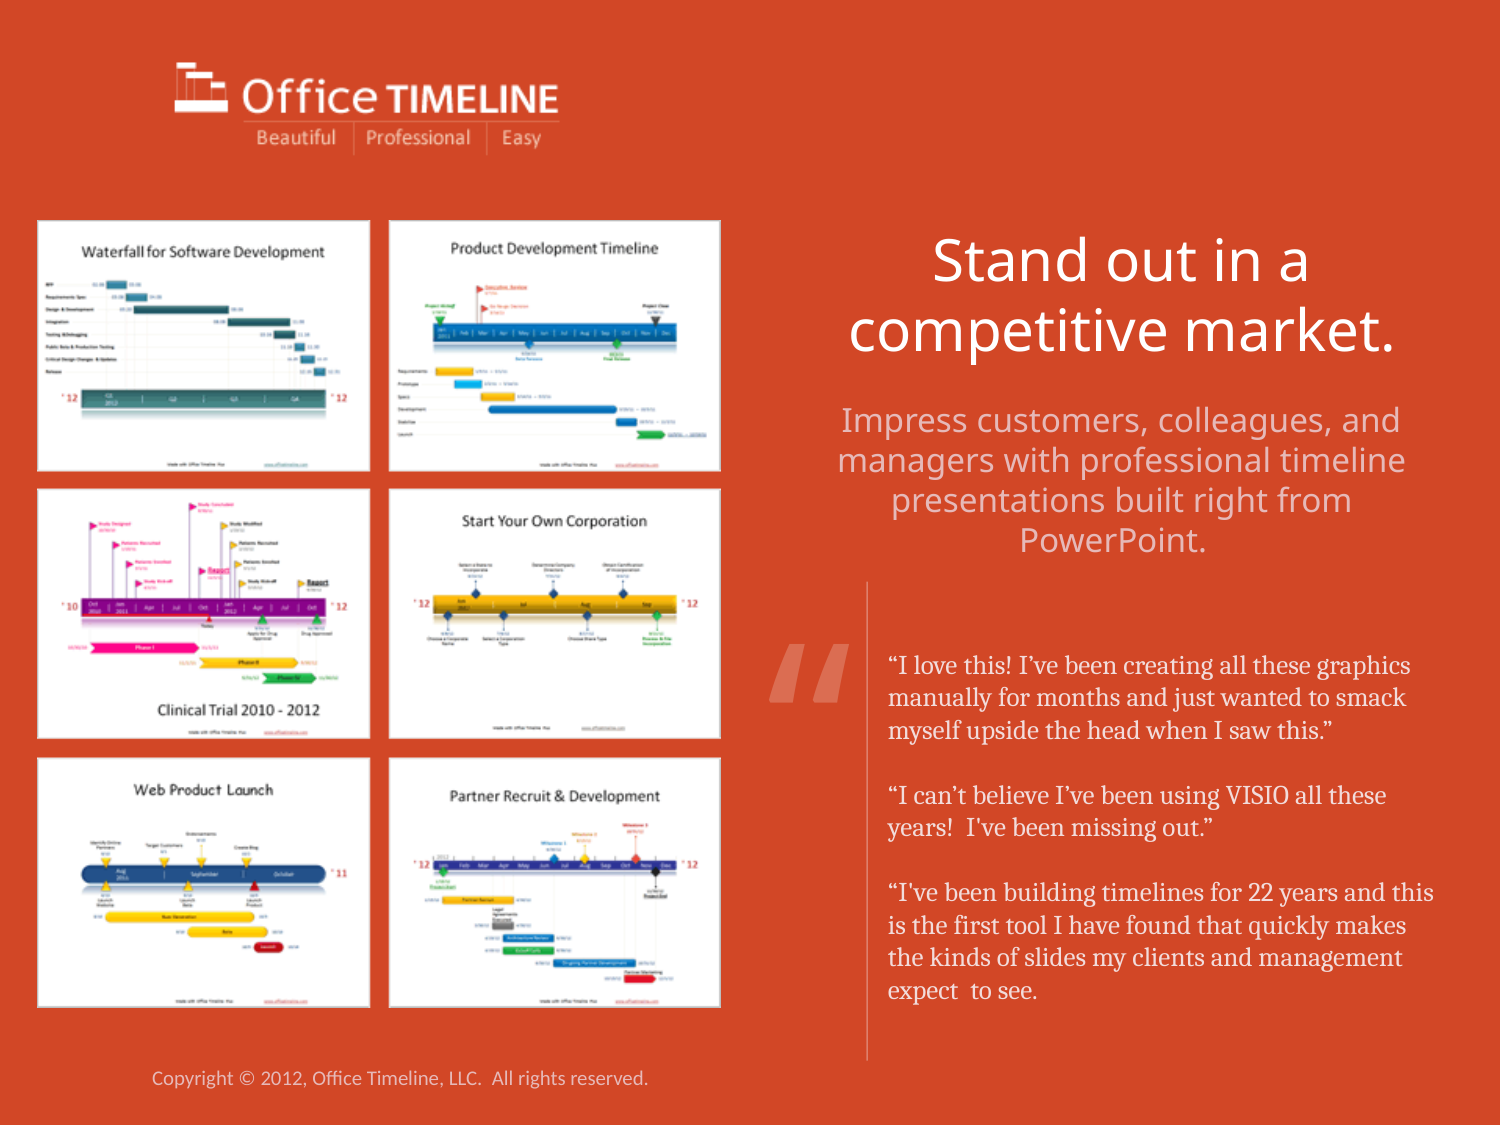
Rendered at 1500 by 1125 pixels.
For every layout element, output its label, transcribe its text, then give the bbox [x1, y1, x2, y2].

text_box Impress customers, colleagues, and managers with professional timeline presentations built right from PowerPoint. [817, 391, 1427, 567]
text_box Stand out in a competitive market. [790, 216, 1454, 371]
text_box Copyright © 2012, Office Timeline, LLC. All rights reserved. [137, 1057, 665, 1097]
picture [149, 36, 588, 177]
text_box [745, 568, 1455, 1061]
picture [37, 219, 721, 1008]
